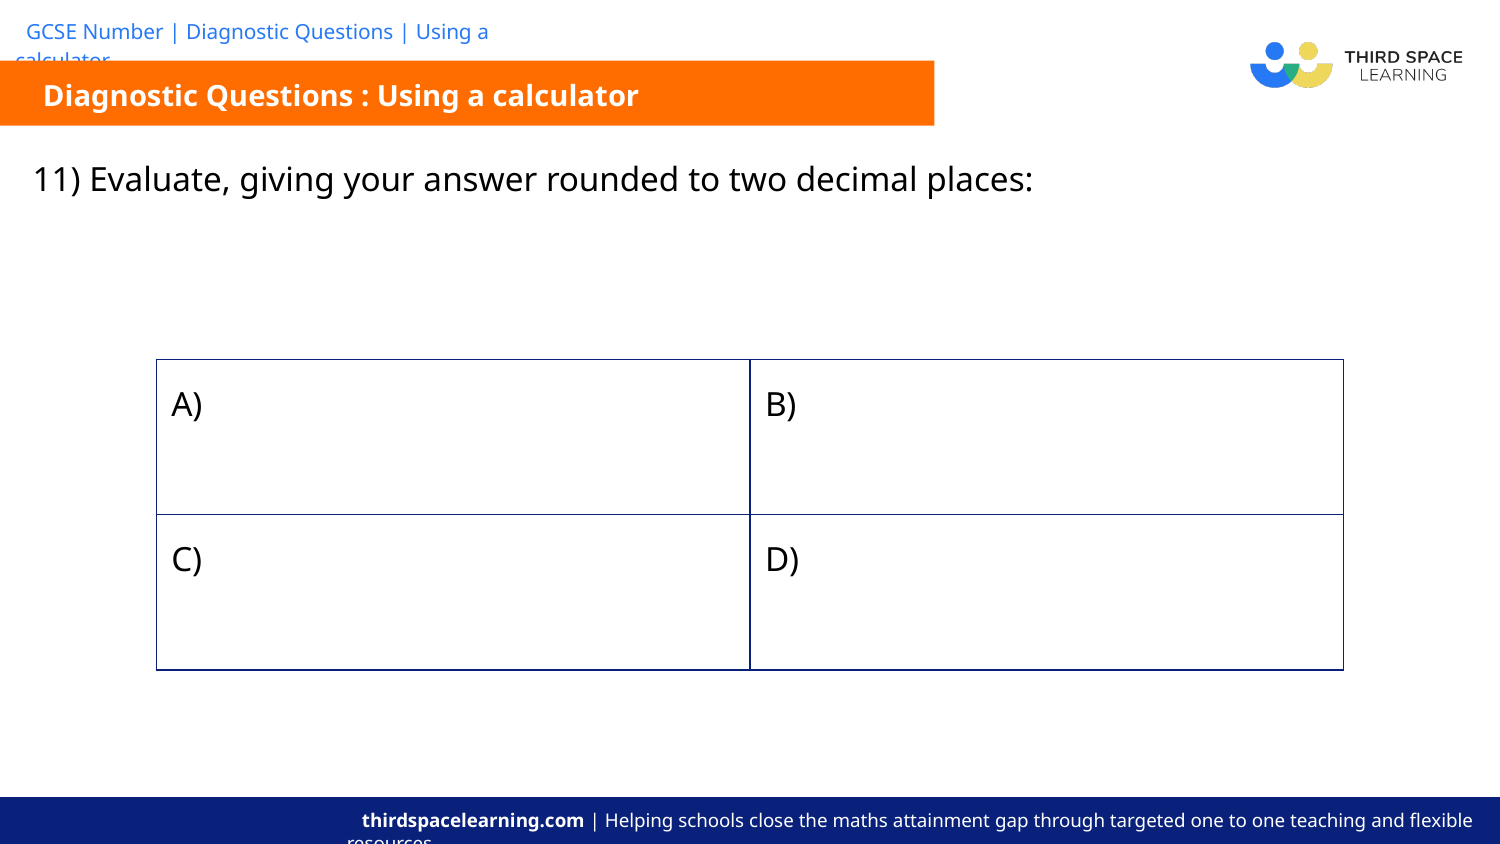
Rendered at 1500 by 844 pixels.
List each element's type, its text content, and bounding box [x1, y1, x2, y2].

text_box Diagnostic Questions : Using a calculator [27, 61, 778, 127]
picture [1250, 33, 1465, 99]
